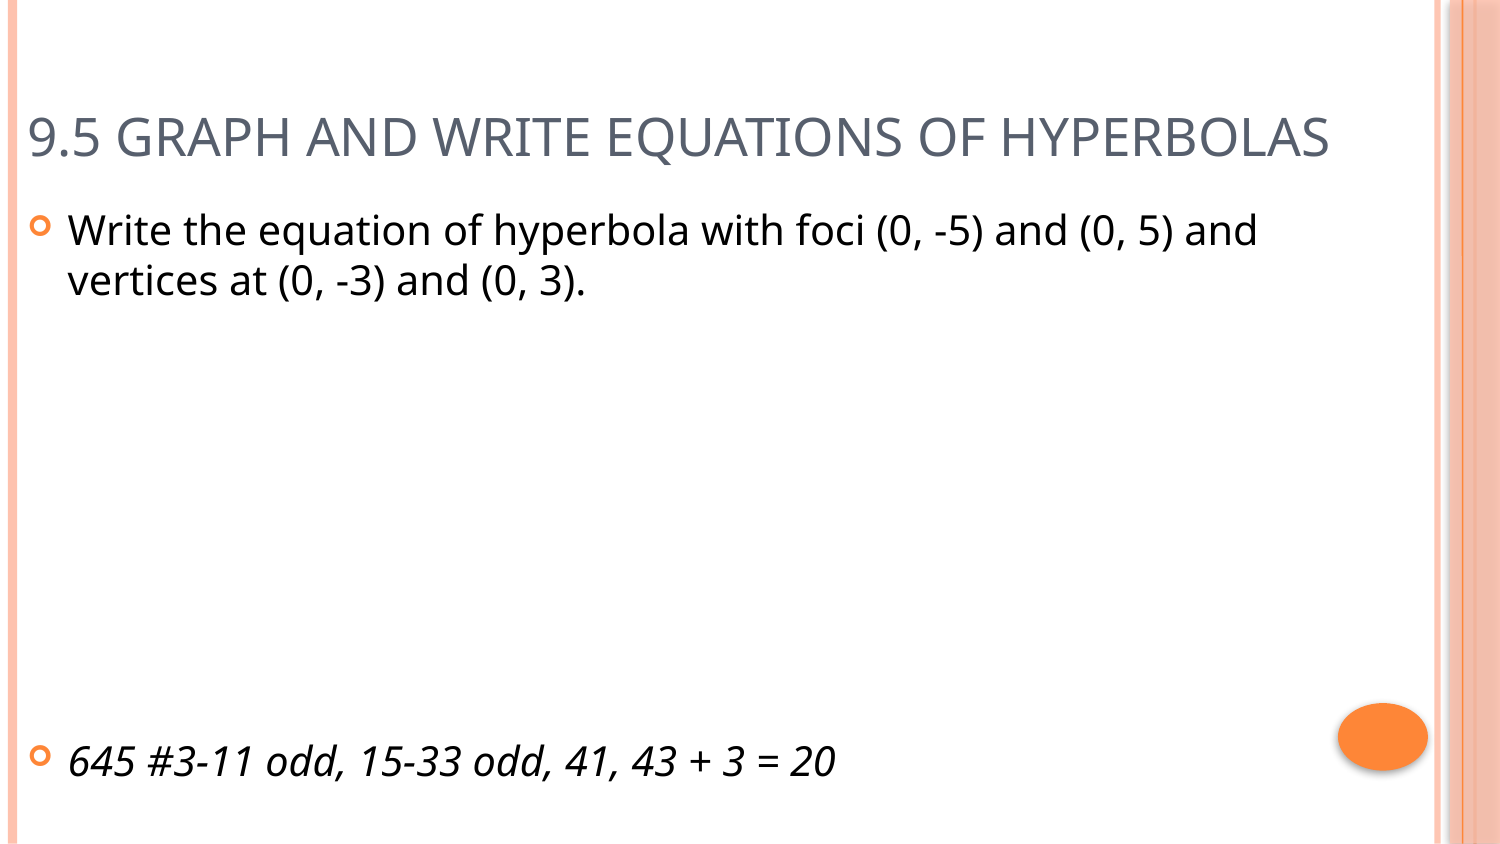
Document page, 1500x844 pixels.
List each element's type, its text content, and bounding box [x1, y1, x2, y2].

list Write the equation of hyperbola with foci (0, -5) and (0, 5) and vertices at (0, -3) and (0, 3). 645 #3-11 odd, 15-33 odd, 41, 43 + 3 = 20 [12, 196, 1375, 797]
title 9.5 Graph and Write Equations of Hyperbolas [12, 33, 1375, 175]
